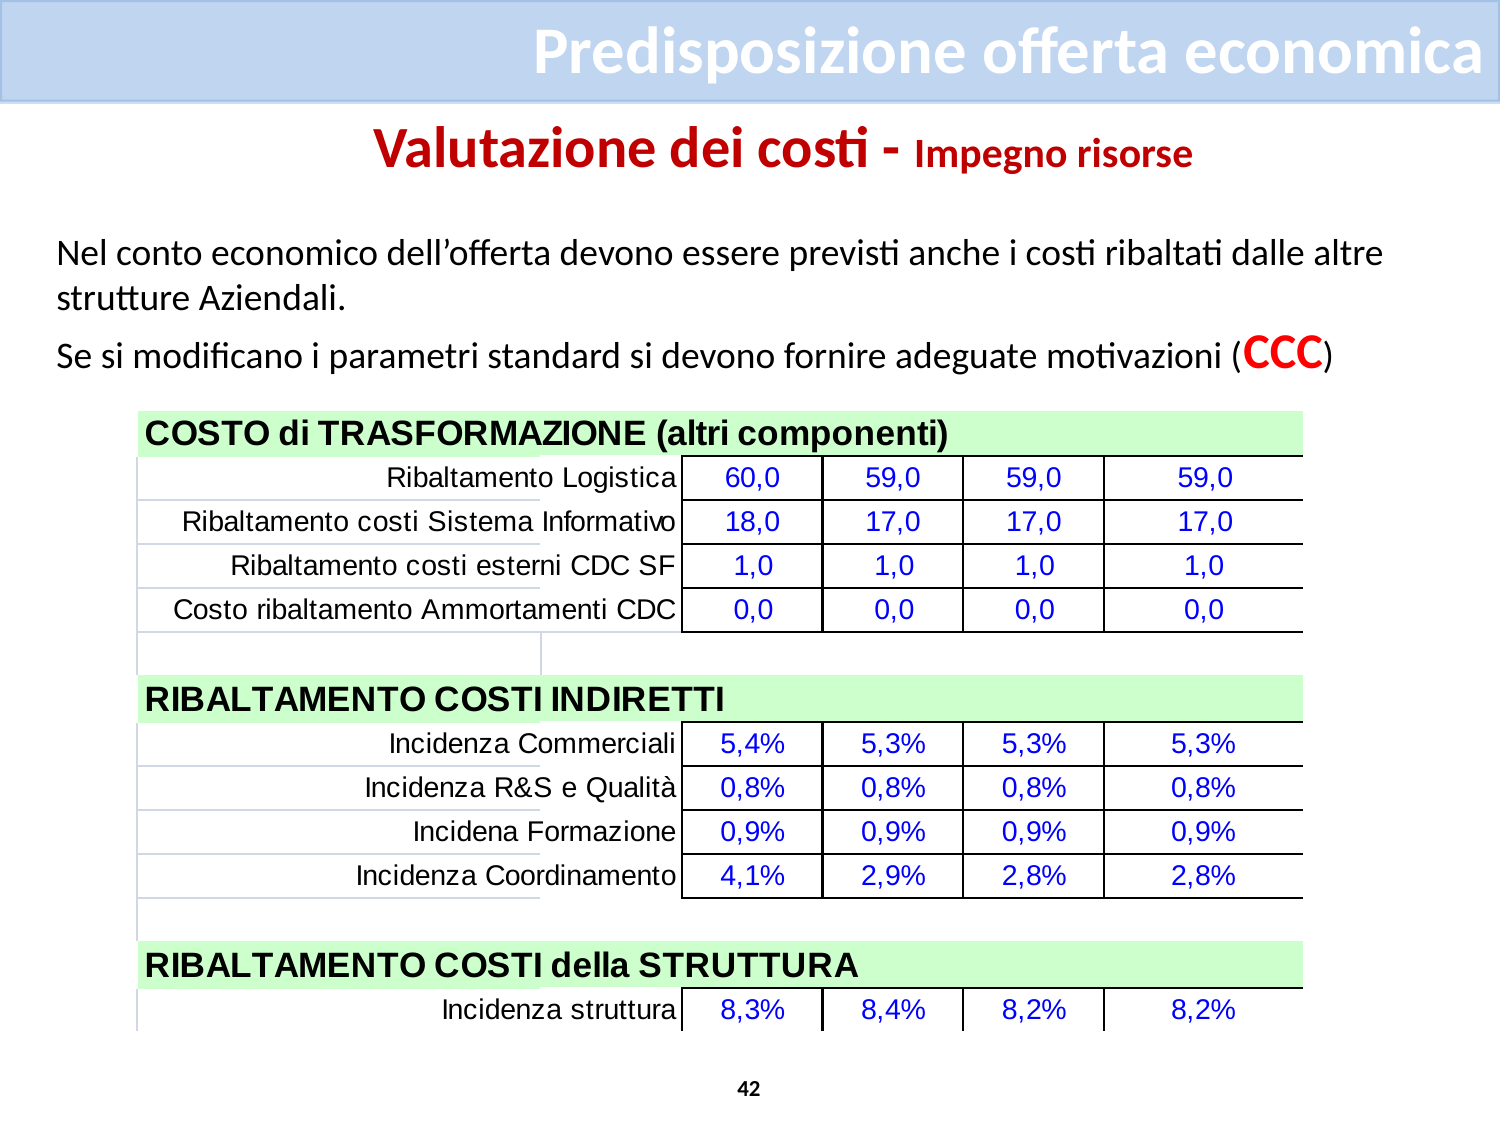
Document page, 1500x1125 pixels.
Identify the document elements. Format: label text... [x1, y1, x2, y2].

text_box Valutazione dei costi - Impegno risorse [4, 101, 1500, 197]
text_box Nel conto economico dell’offerta devono essere previsti anche i costi ribaltati dalle altre strutture Aziendali. Se si modificano i parametri standard si devono fornire adeguate motivazioni (CCC) [41, 220, 1459, 386]
text_box Predisposizione offerta economica [407, 0, 1500, 95]
text_box 42 [573, 1057, 924, 1118]
picture [135, 408, 1306, 1034]
